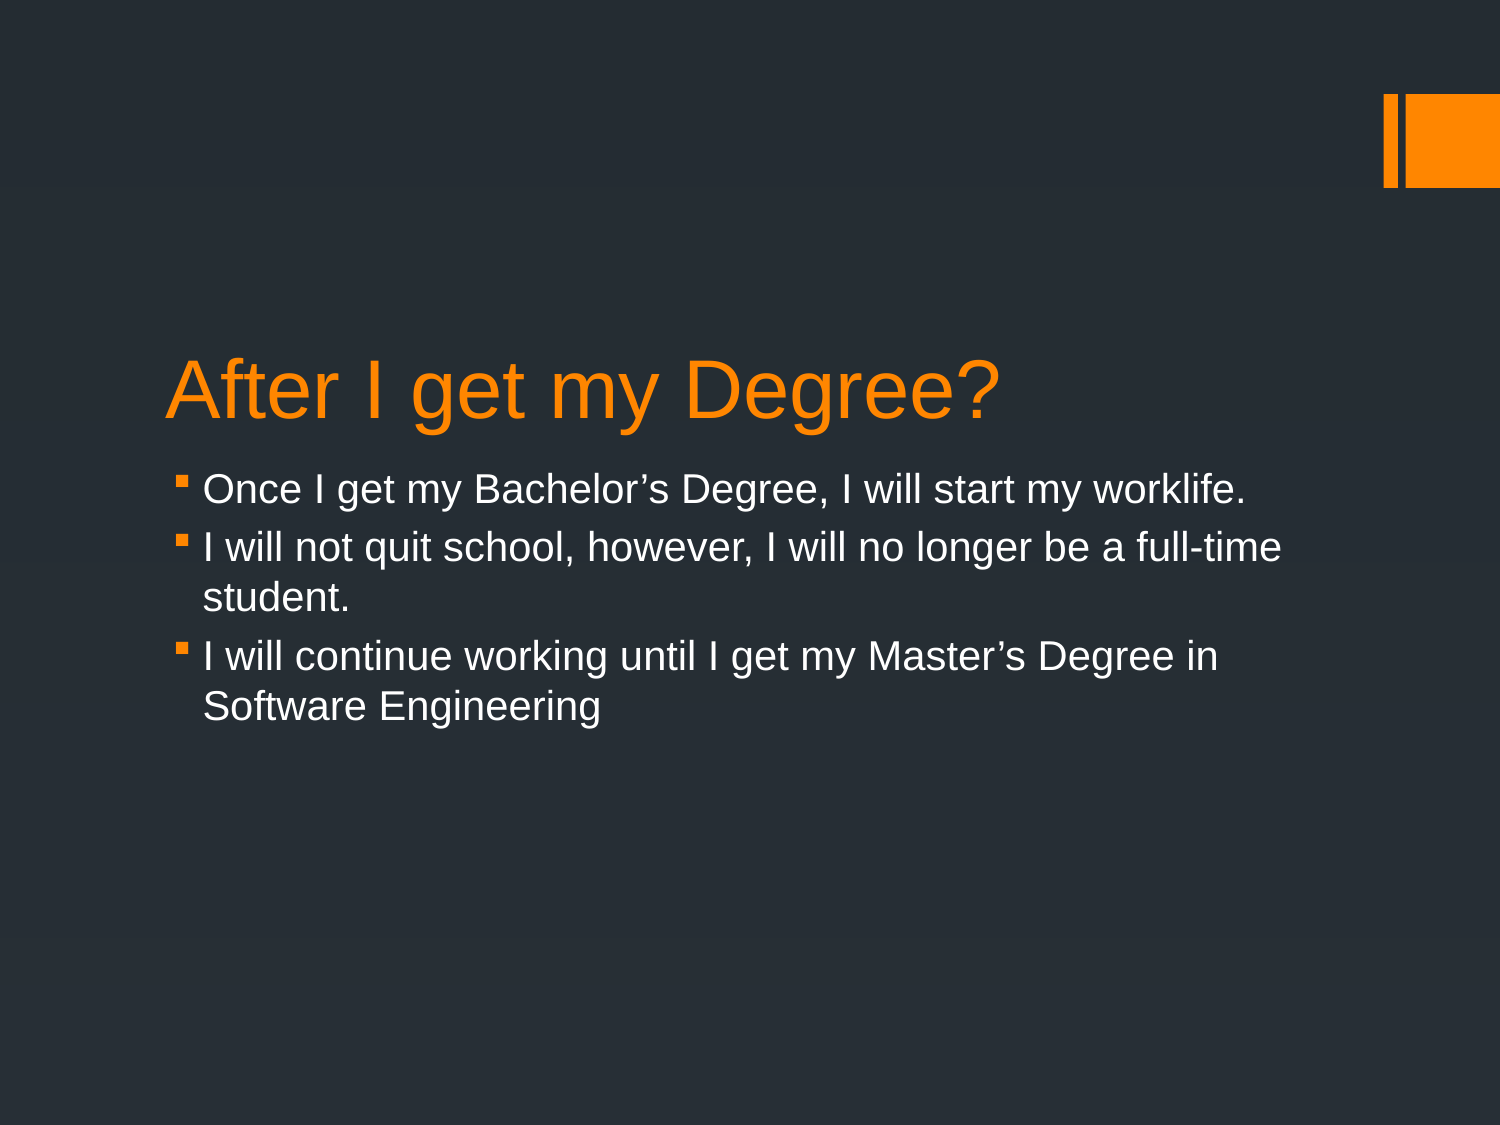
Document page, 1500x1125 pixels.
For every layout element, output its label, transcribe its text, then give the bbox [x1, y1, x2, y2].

title After I get my Degree? [150, 253, 1350, 443]
list Once I get my Bachelor’s Degree, I will start my worklife. I will not quit school, however, I will no longer be a full-time student. I will continue working until I get my Master’s Degree in Software Engineering [150, 454, 1350, 1035]
